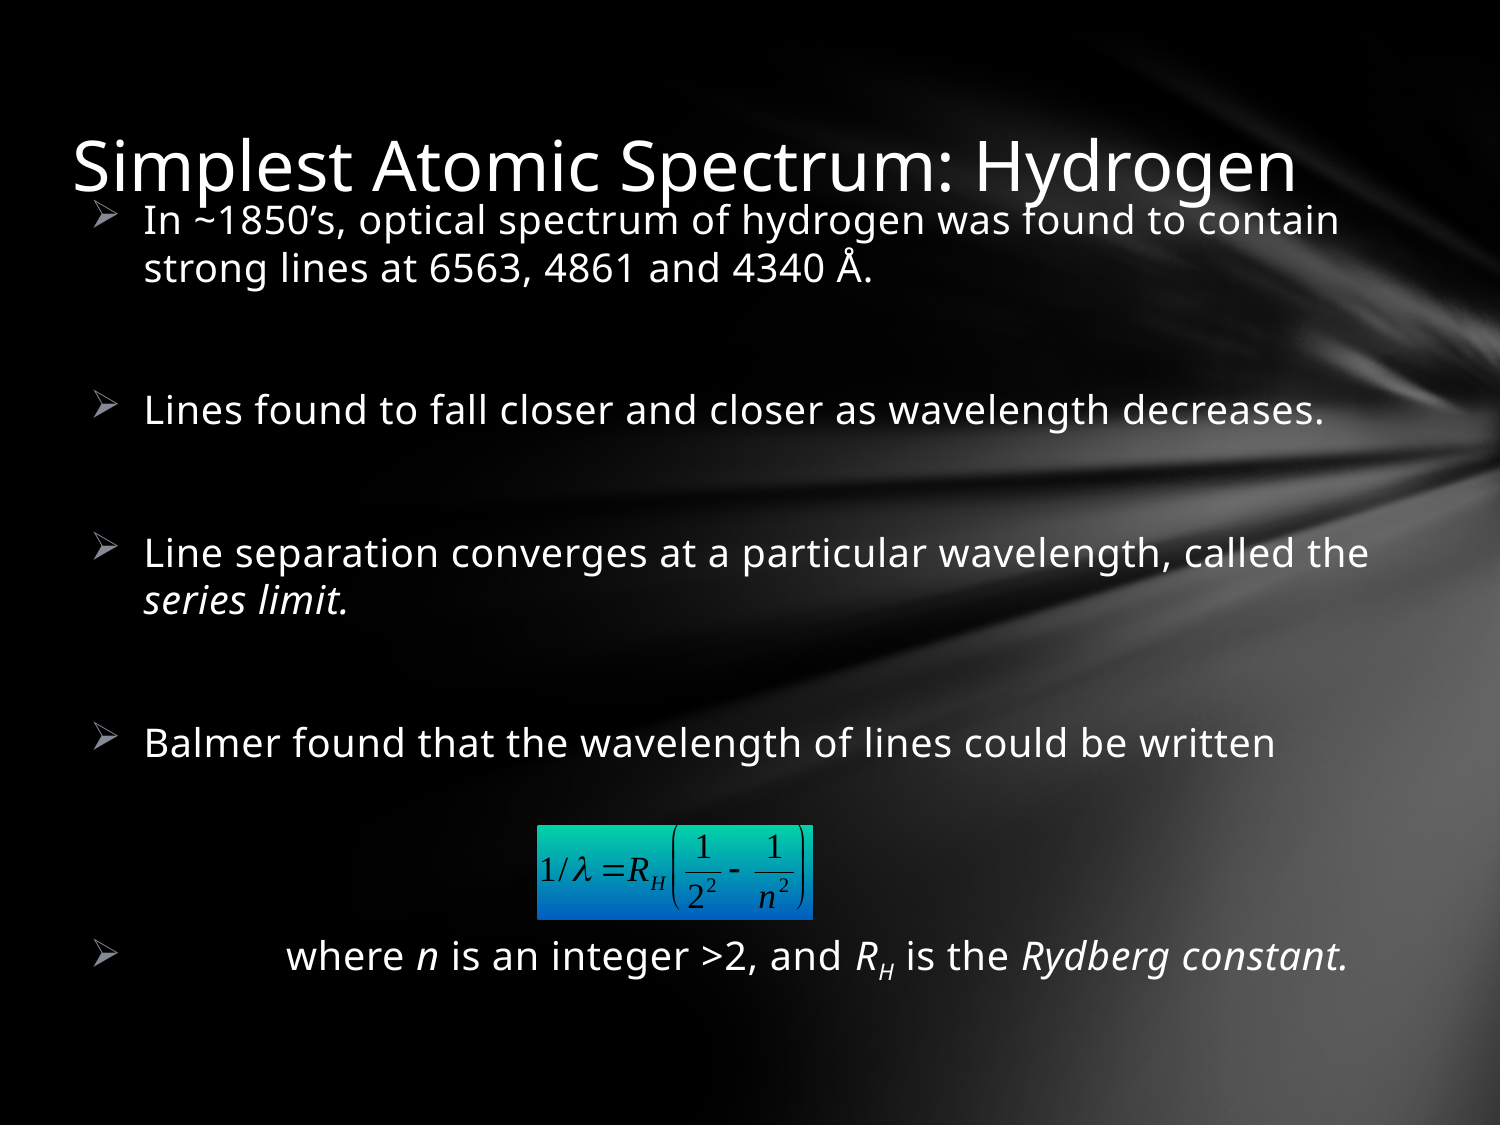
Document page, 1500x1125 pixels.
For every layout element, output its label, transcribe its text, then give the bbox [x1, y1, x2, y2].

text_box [537, 824, 813, 920]
list In ~1850’s, optical spectrum of hydrogen was found to contain strong lines at 6563, 4861 and 4340 Å. Lines found to fall closer and closer as wavelength decreases. Line separation converges at a particular wavelength, called the series limit. Balmer found that the wavelength of lines could be written where n is an integer >2, and RH is the Rydberg constant. [75, 187, 1425, 1005]
title Simplest Atomic Spectrum: Hydrogen [57, 37, 1318, 213]
